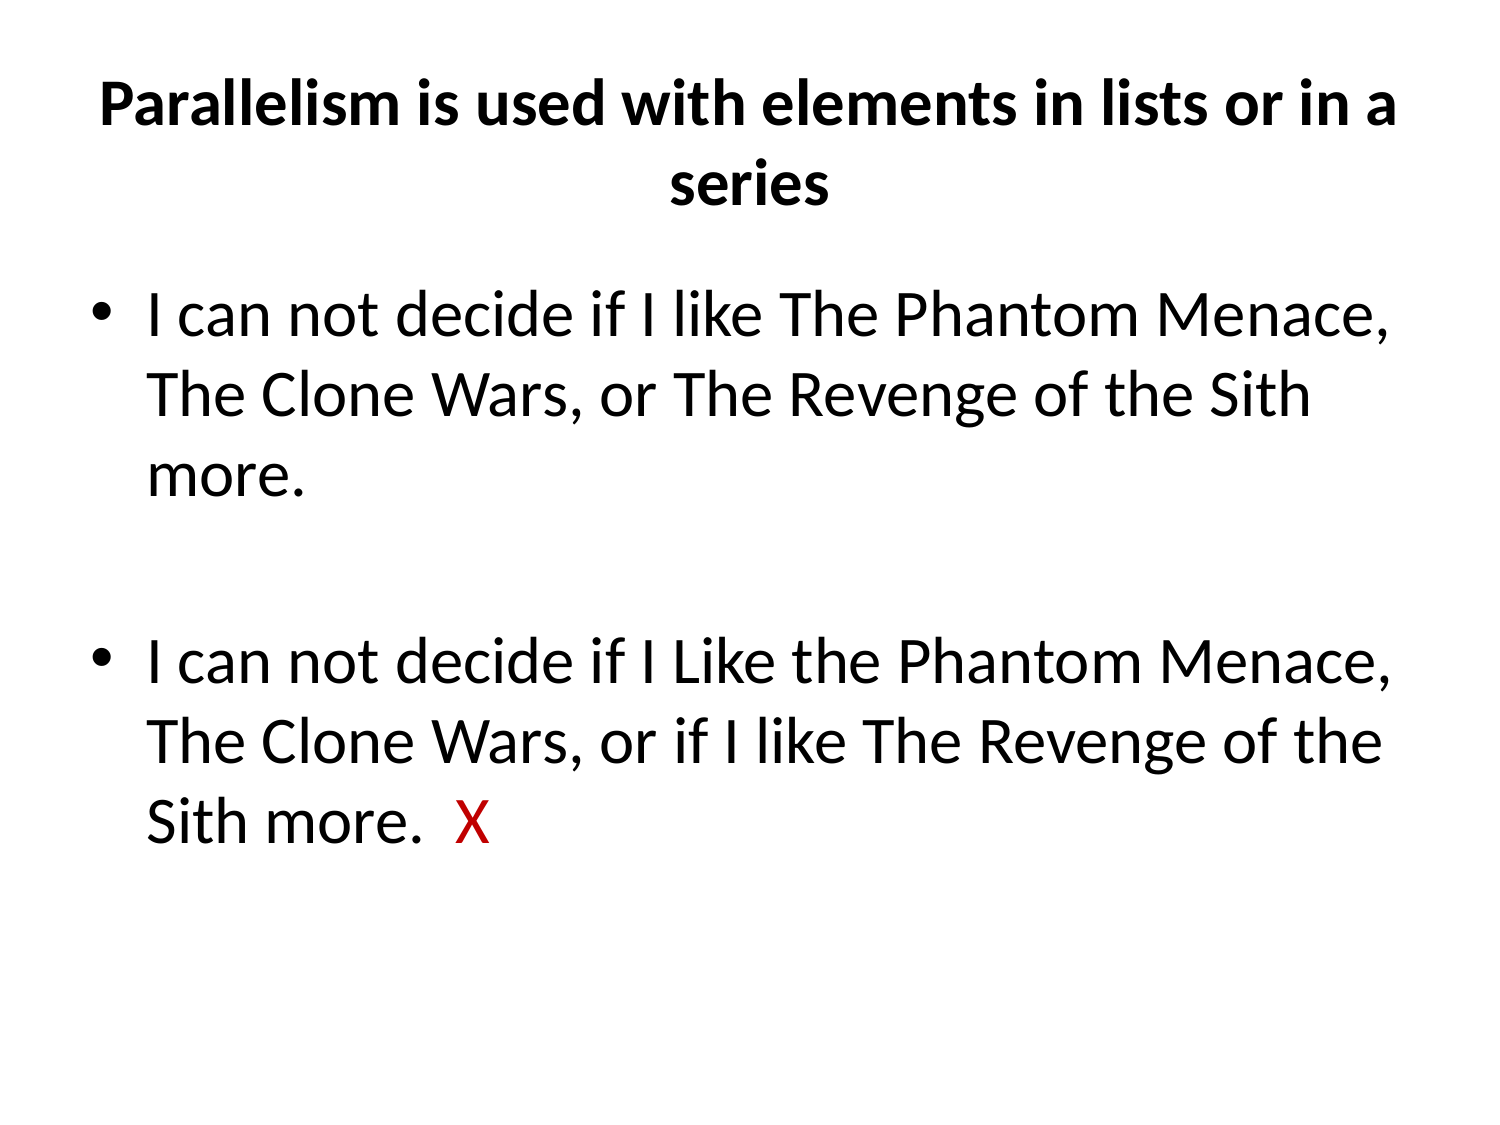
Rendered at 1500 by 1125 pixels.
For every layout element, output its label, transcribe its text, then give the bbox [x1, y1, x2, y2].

title Parallelism is used with elements in lists or in a series [74, 44, 1426, 233]
list I can not decide if I like The Phantom Menace, The Clone Wars, or The Revenge of the Sith more. I can not decide if I Like the Phantom Menace, The Clone Wars, or if I like The Revenge of the Sith more. X [74, 262, 1426, 1006]
